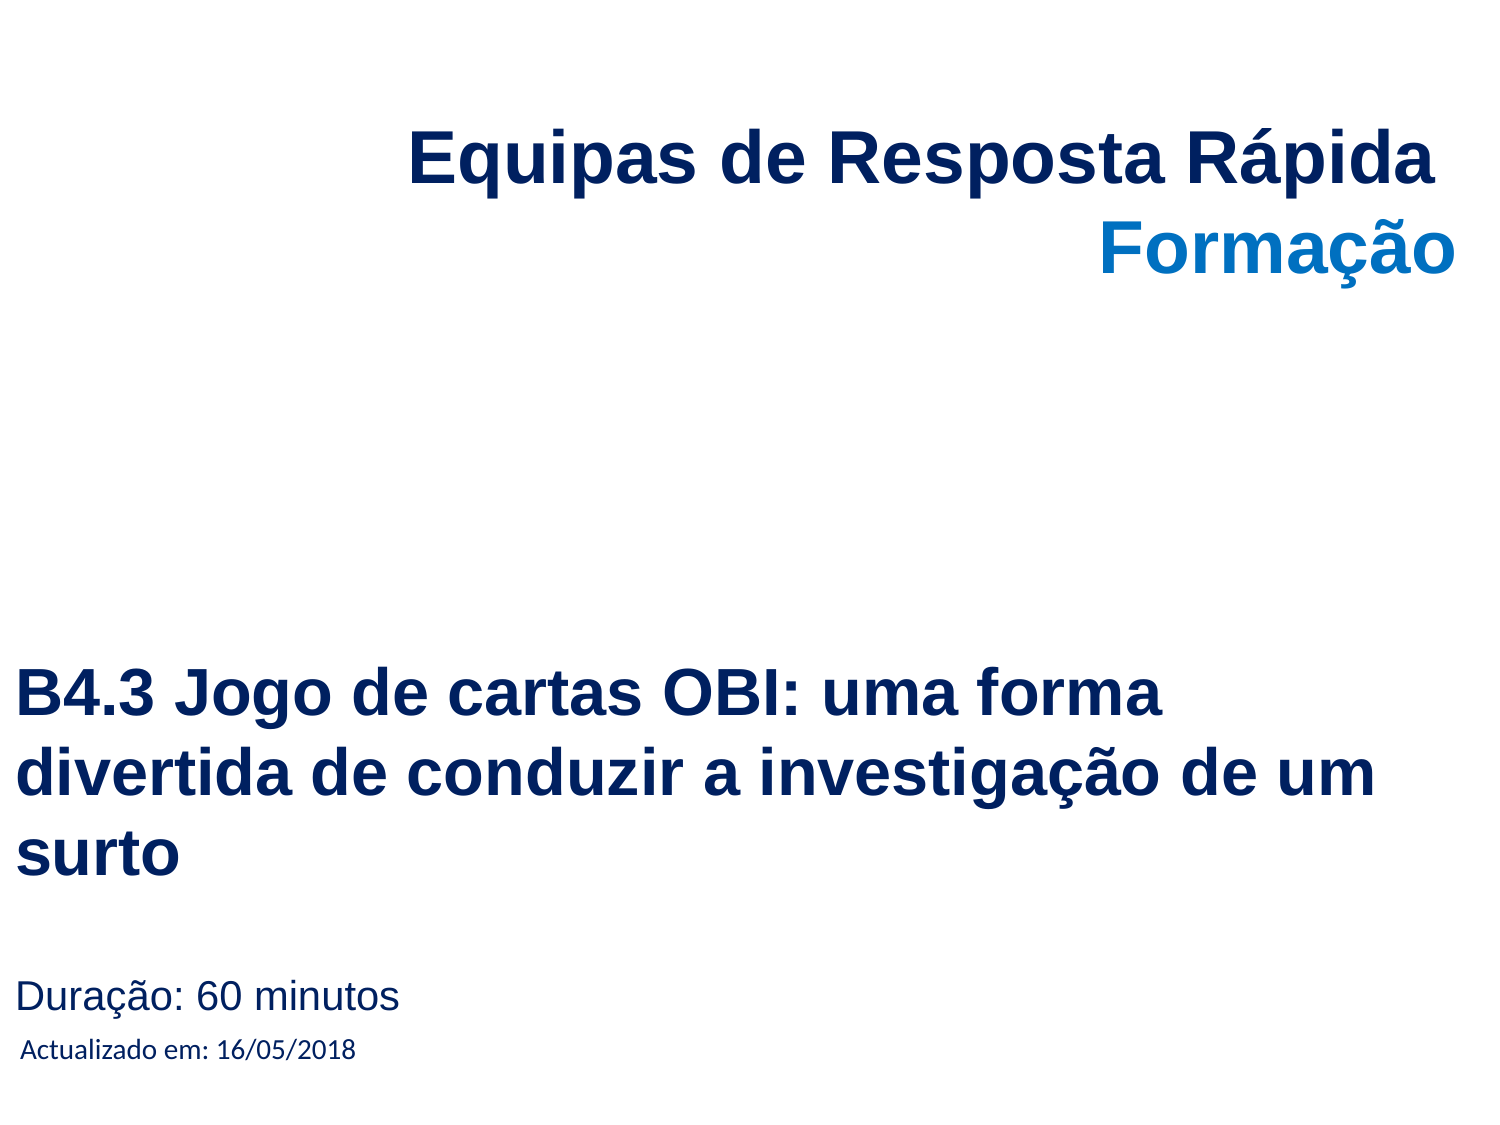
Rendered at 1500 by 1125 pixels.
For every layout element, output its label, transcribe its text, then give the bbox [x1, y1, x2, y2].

text_box Equipas de Resposta Rápida Formação [348, 78, 1473, 320]
title B4.3 Jogo de cartas OBI: uma forma divertida de conduzir a investigação de um surto Duração: 60 minutos [0, 751, 1453, 917]
text_box Actualizado em: 16/05/2018 [5, 1023, 443, 1073]
